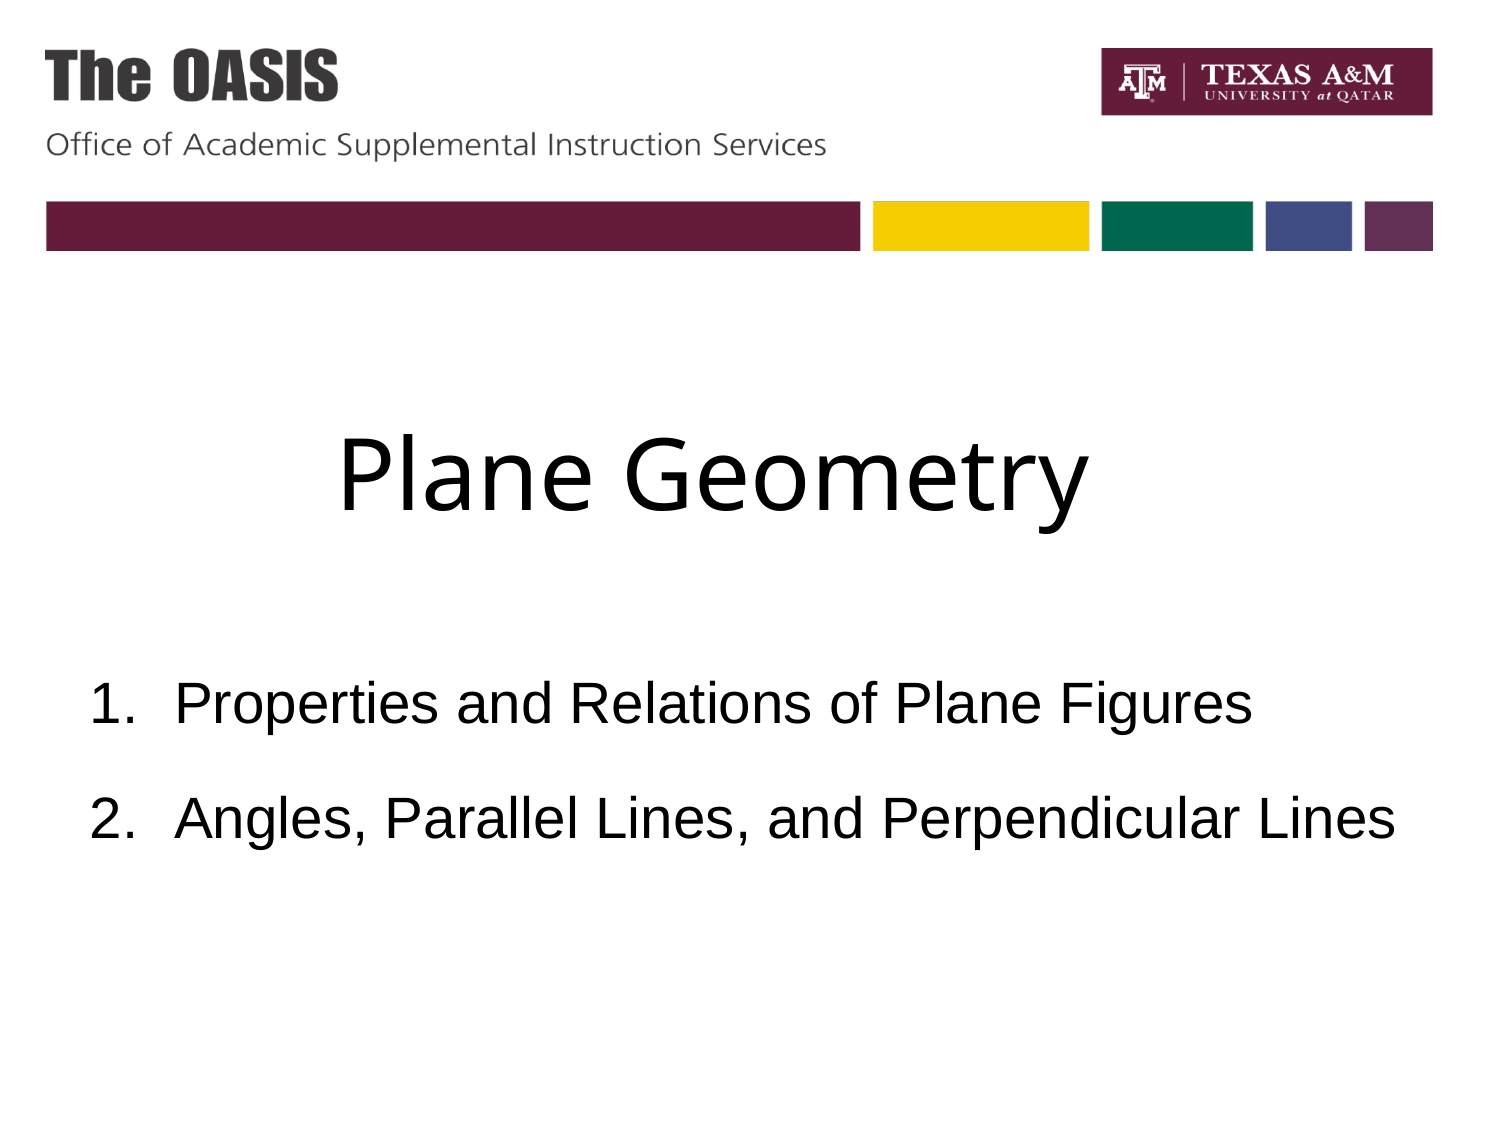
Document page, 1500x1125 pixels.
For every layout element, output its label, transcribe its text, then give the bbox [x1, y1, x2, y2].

title Plane Geometry [225, 350, 1200, 587]
picture [45, 48, 1434, 252]
text_box Properties and Relations of Plane Figures Angles, Parallel Lines, and Perpendicular Lines [74, 587, 1425, 858]
